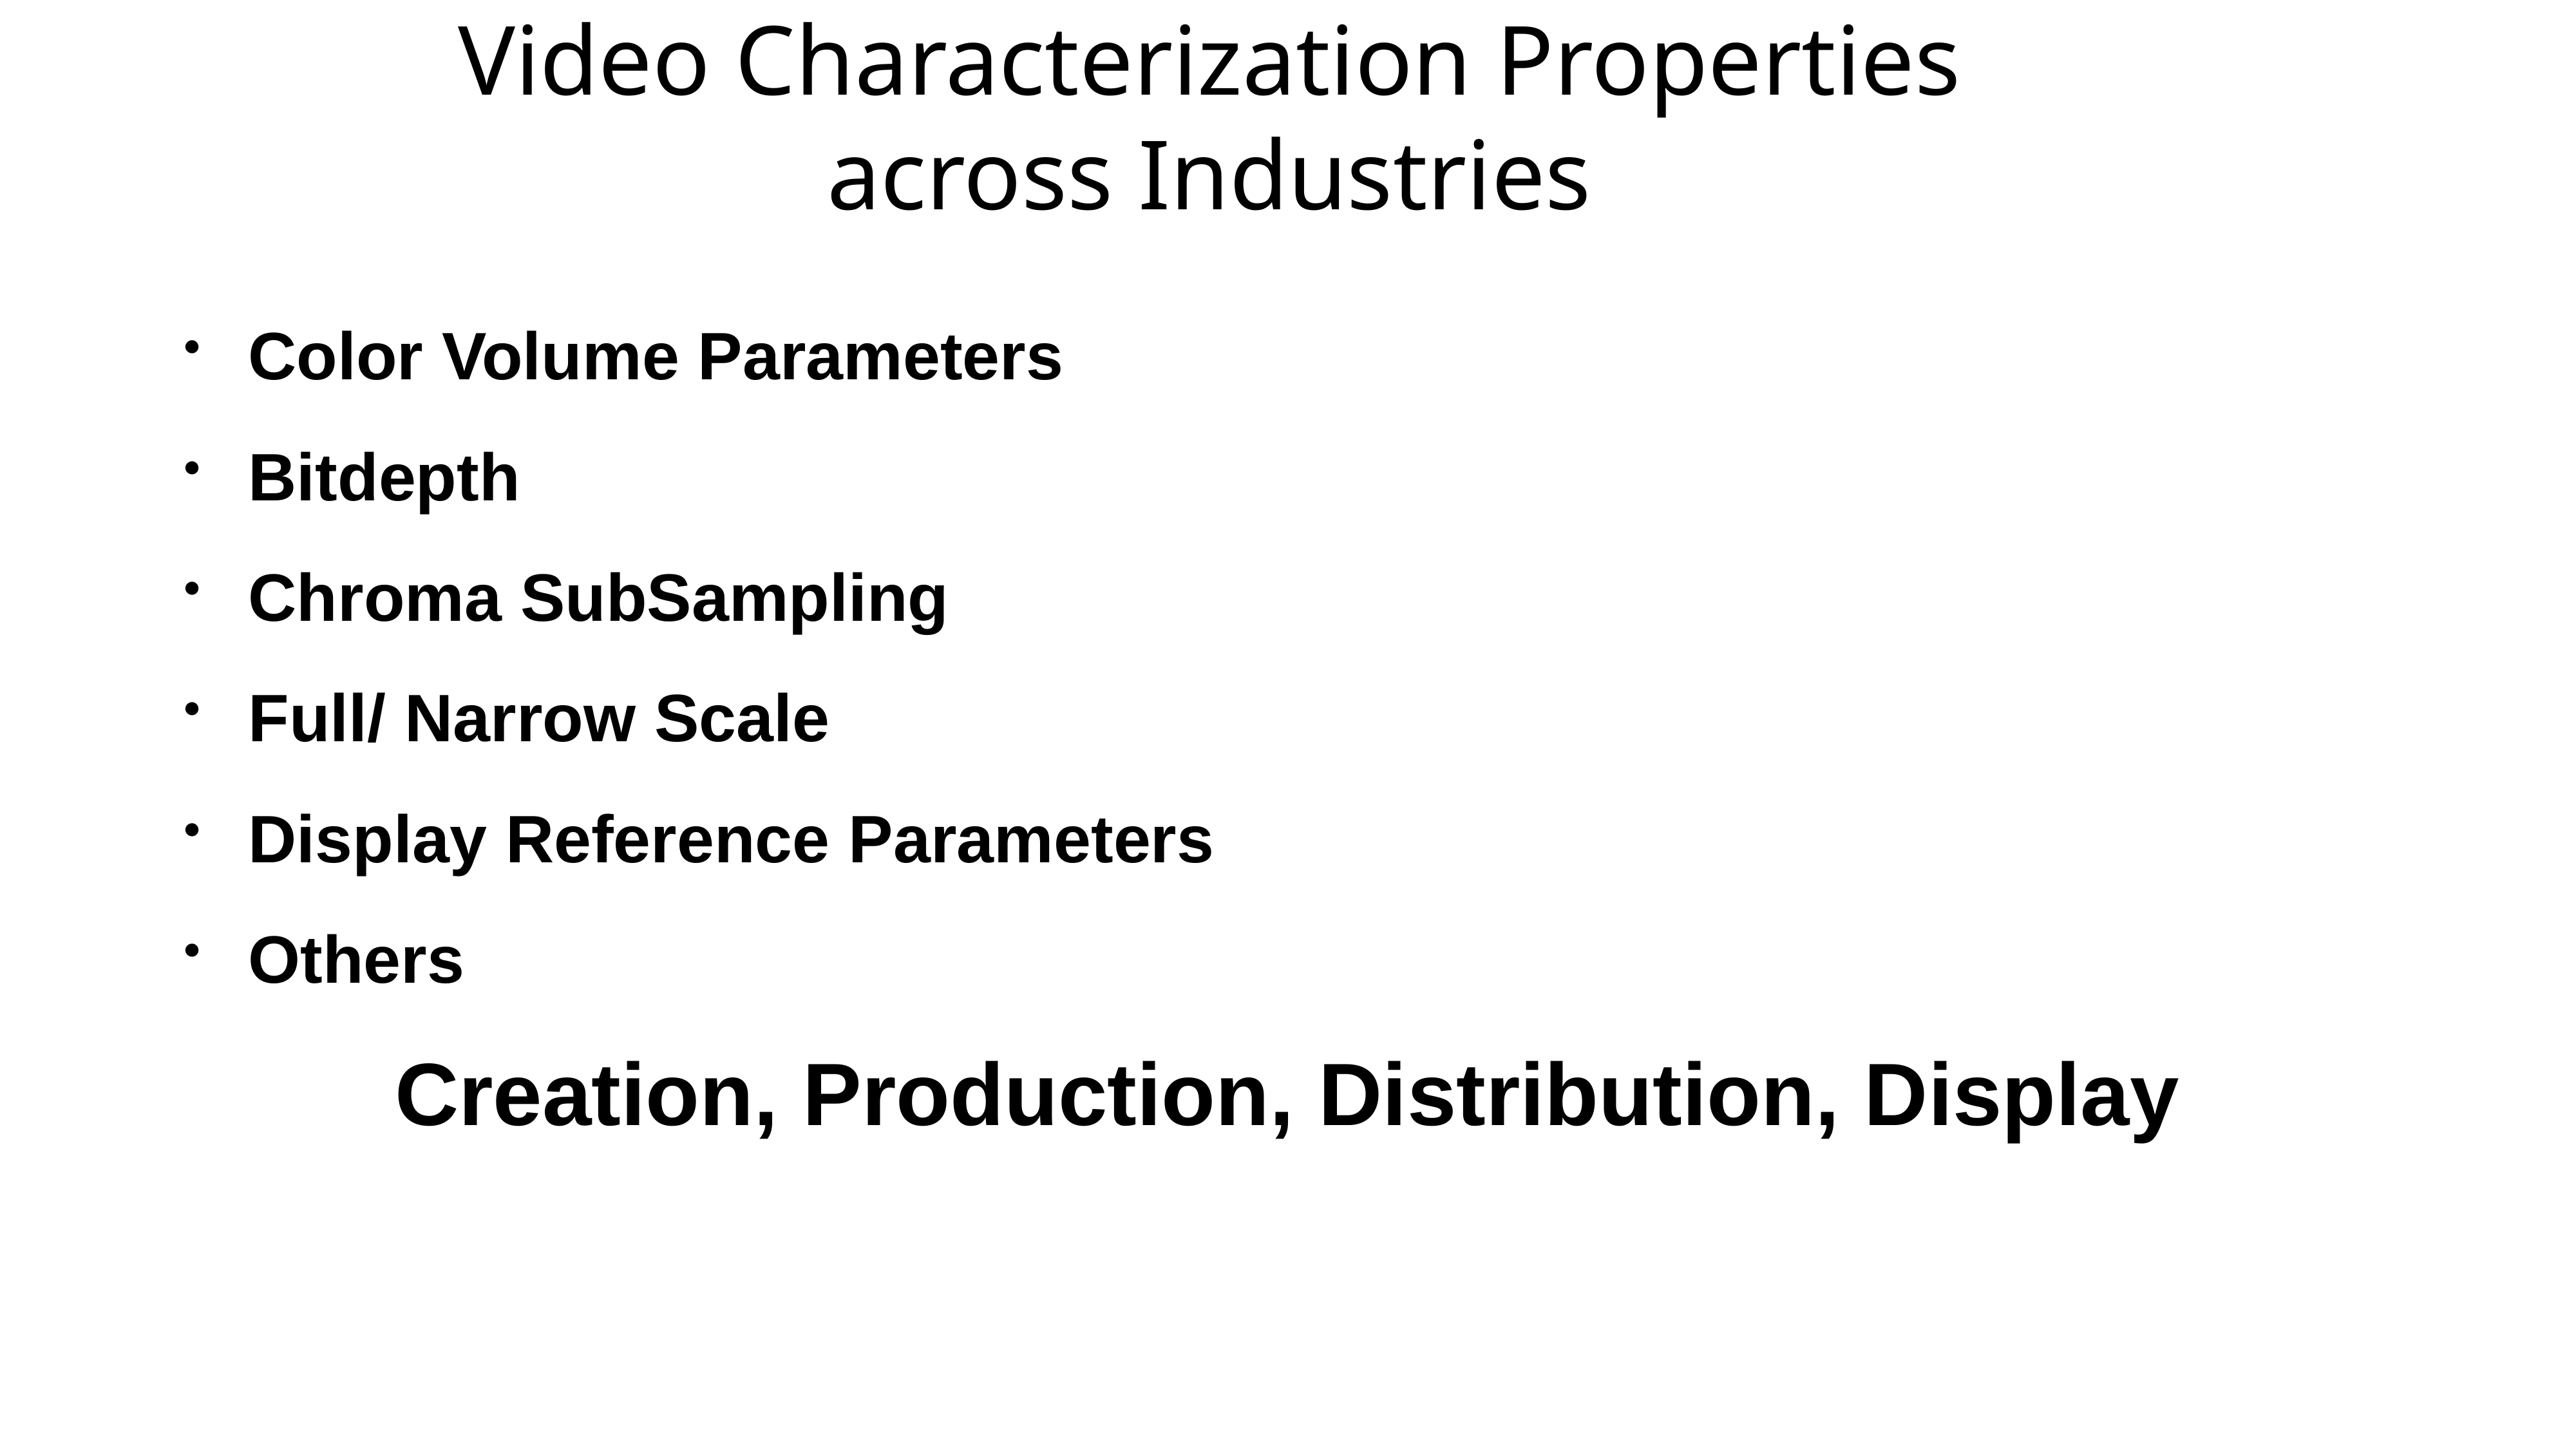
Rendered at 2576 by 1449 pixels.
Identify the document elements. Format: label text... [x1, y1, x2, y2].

list Color Volume Parameters Bitdepth Chroma SubSampling Full/ Narrow Scale Display Reference Parameters Others Creation, Production, Distribution, Display [178, 301, 2398, 1275]
title Video Characterization Properties across Industries [203, 0, 2216, 236]
